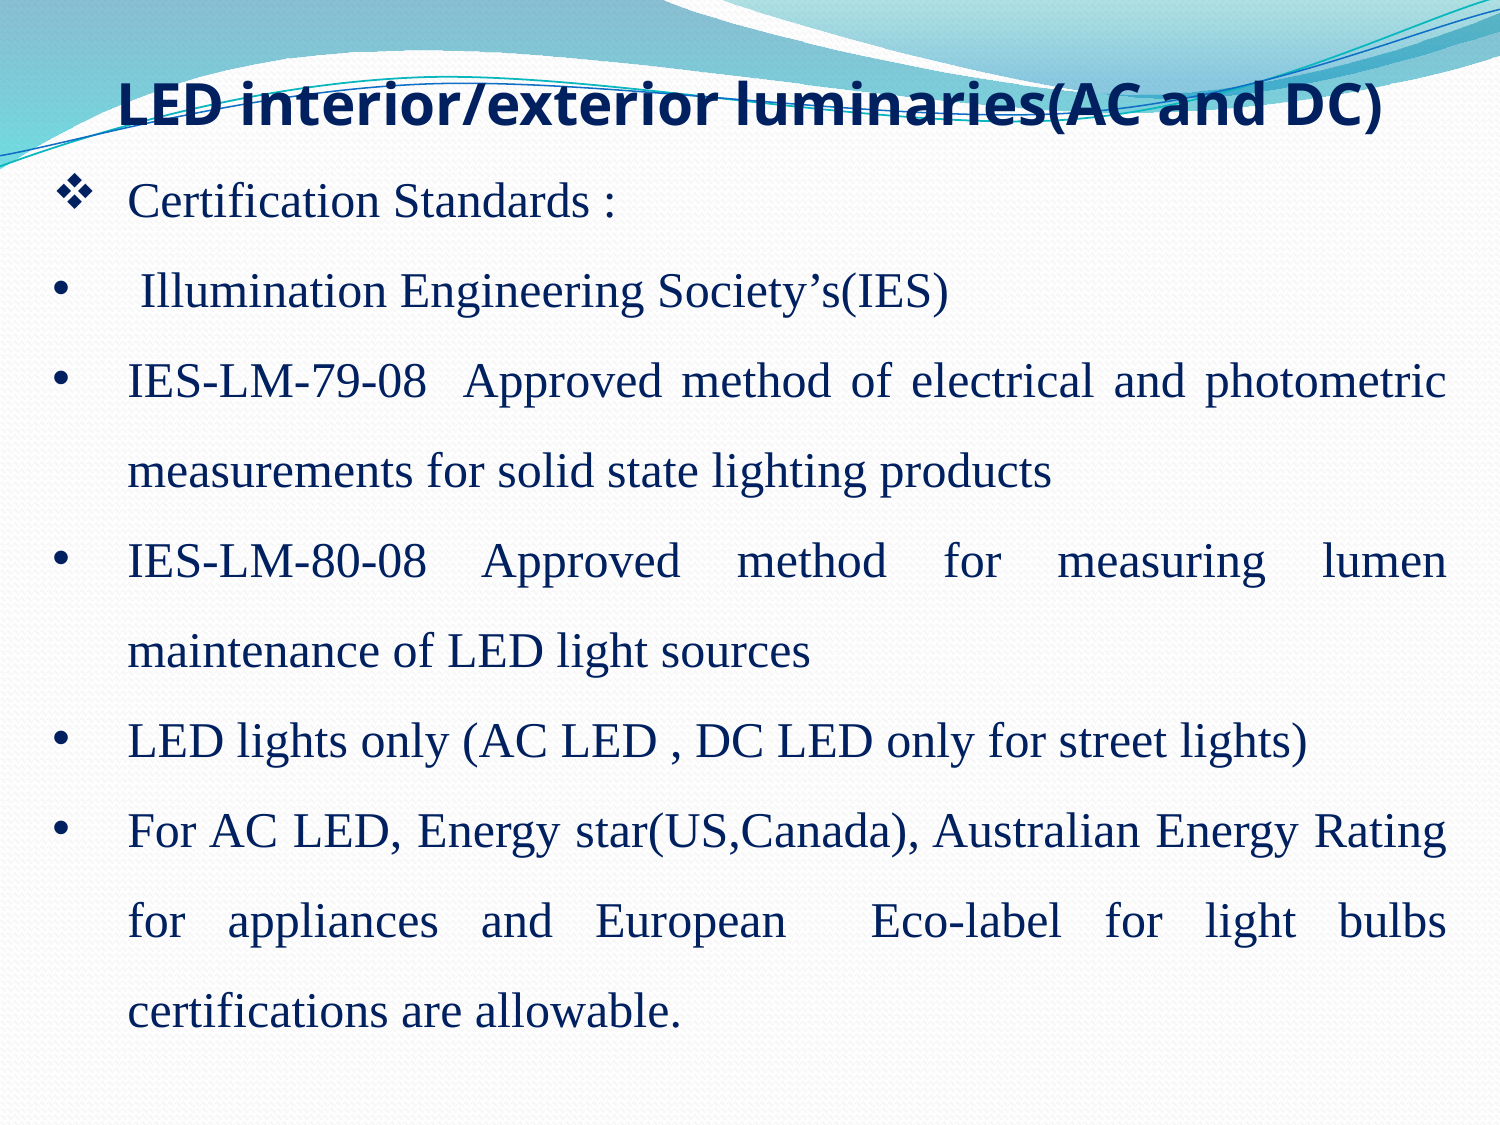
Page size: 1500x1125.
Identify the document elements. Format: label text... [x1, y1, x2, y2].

text_box LED interior/exterior luminaries(AC and DC) Certification Standards : Illumination Engineering Society’s(IES) IES-LM-79-08 Approved method of electrical and photometric measurements for solid state lighting products IES-LM-80-08 Approved method for measuring lumen maintenance of LED light sources LED lights only (AC LED , DC LED only for street lights) For AC LED, Energy star(US,Canada), Australian Energy Rating for appliances and European Eco-label for light bulbs certifications are allowable. [37, 24, 1463, 1125]
